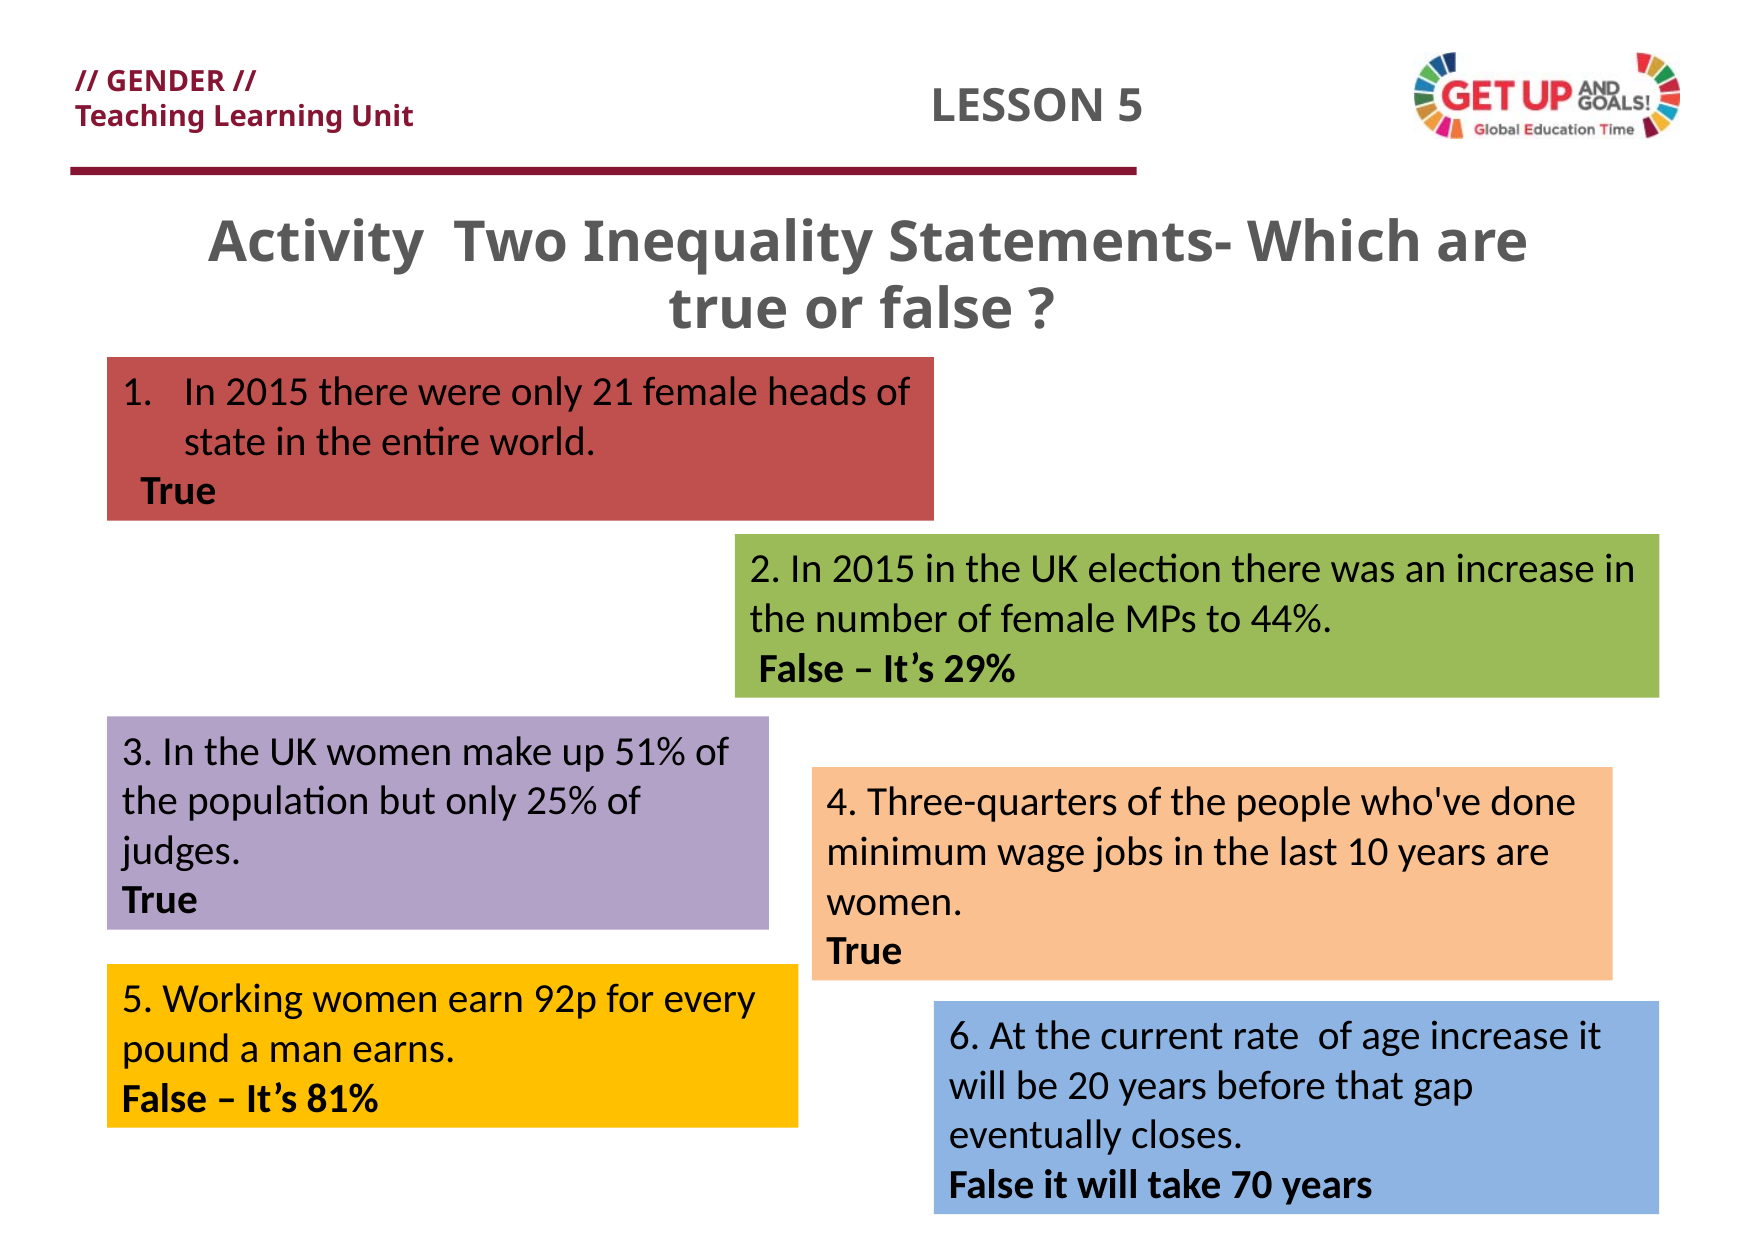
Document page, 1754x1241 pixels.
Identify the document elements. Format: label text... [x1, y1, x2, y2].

text_box 2. In 2015 in the UK election there was an increase in the number of female MPs to 44%. False – It’s 29% [734, 534, 1660, 698]
title Activity Two Inequality Statements- Which are true or false ? [192, 195, 1547, 349]
text_box 5. Working women earn 92p for every pound a man earns. False – It’s 81% [107, 964, 799, 1128]
text_box 3. In the UK women make up 51% of the population but only 25% of judges. True [107, 716, 769, 930]
text_box 4. Three-quarters of the people who've done minimum wage jobs in the last 10 years are women. True [811, 767, 1613, 981]
text_box 6. At the current rate of age increase it will be 20 years before that gap eventually closes. False it will take 70 years [933, 1001, 1660, 1215]
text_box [59, 47, 1680, 176]
text_box In 2015 there were only 21 female heads of state in the entire world. True [107, 357, 934, 521]
